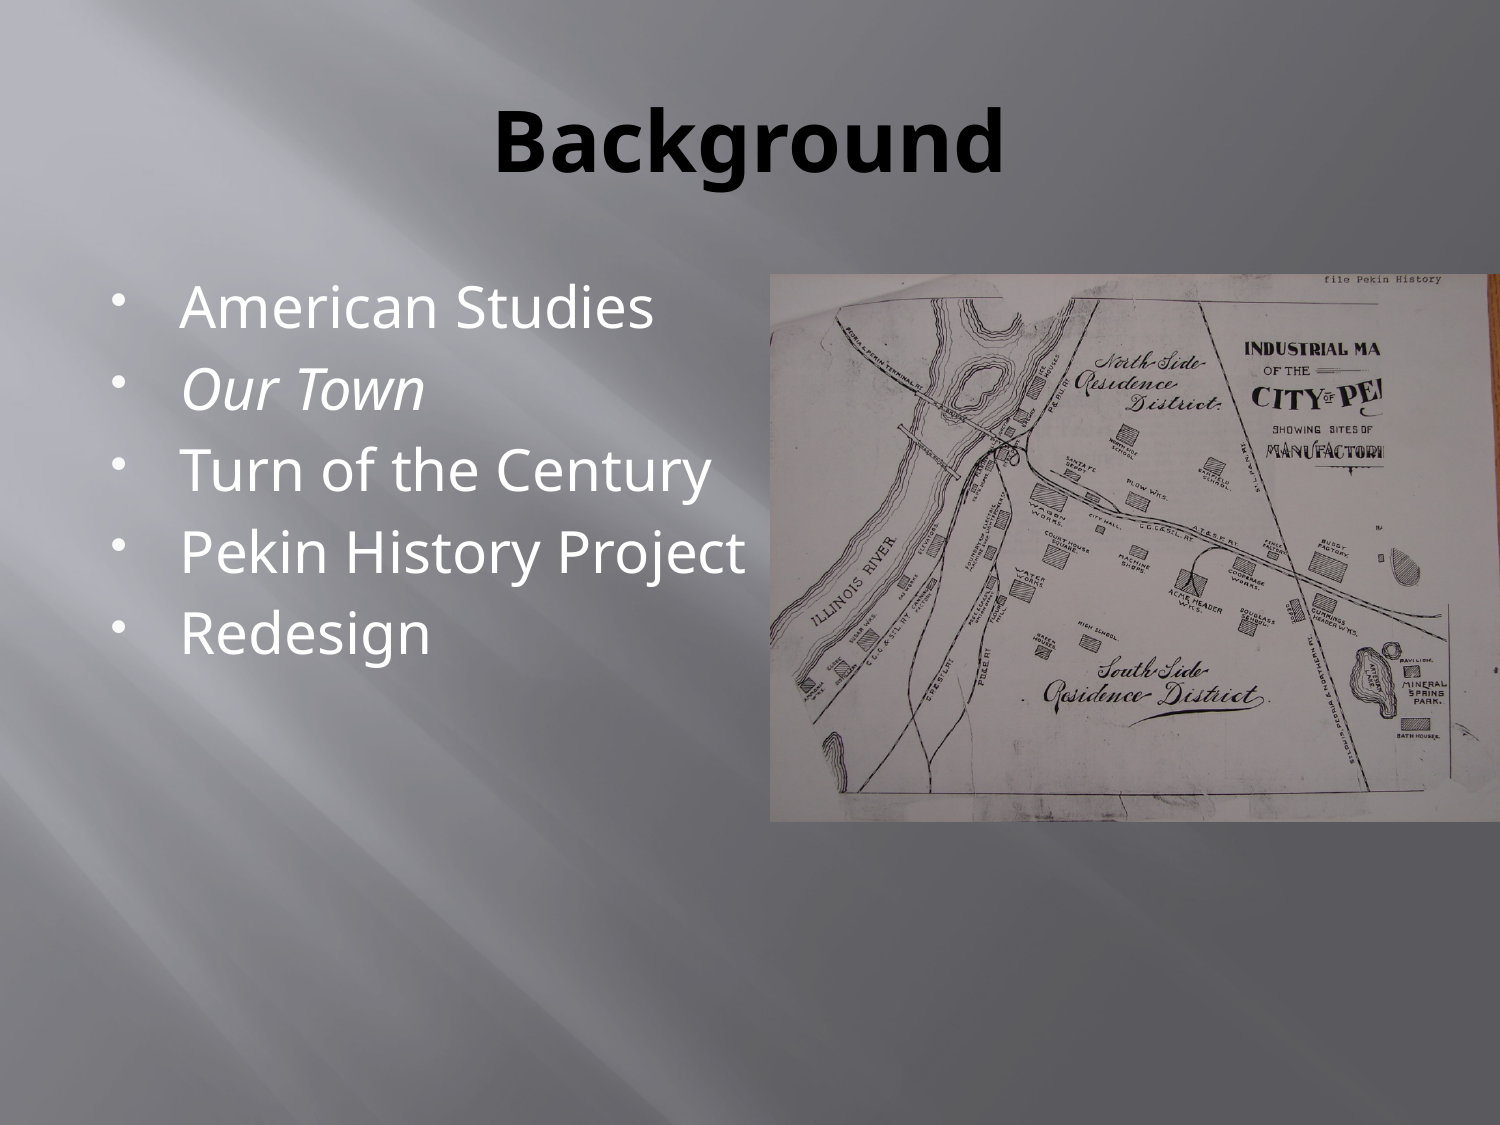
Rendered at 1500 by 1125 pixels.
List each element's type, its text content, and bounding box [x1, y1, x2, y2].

title Background [75, 45, 1425, 233]
picture [770, 274, 1500, 823]
list American Studies Our Town Turn of the Century Pekin History Project Redesign [75, 262, 1425, 1035]
